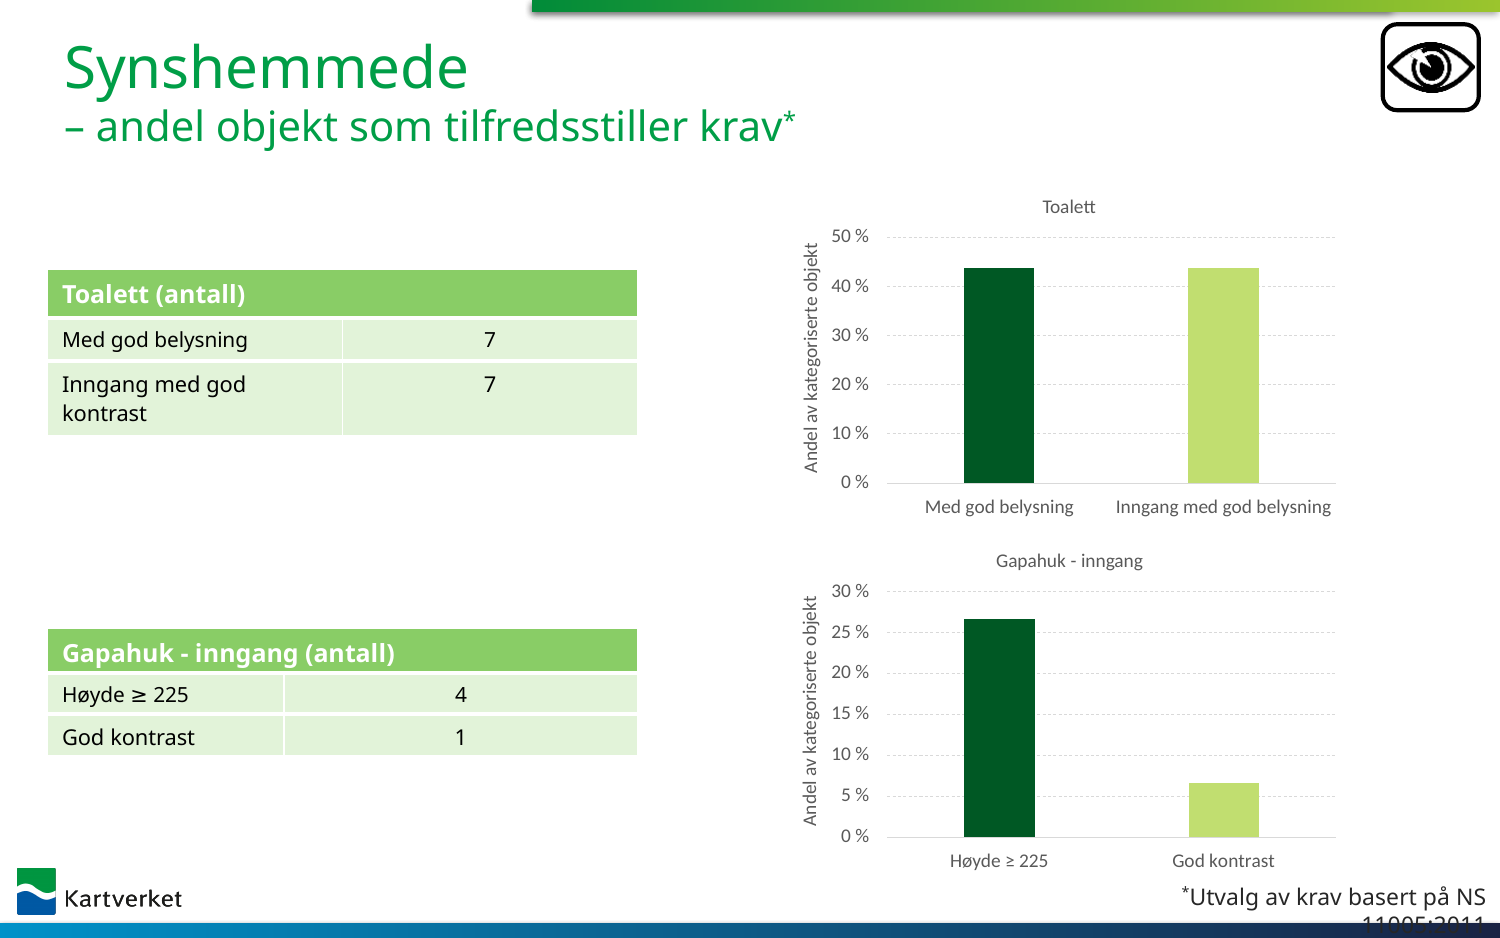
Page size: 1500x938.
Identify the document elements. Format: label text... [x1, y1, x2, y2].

table_cell Med god belysning [48, 320, 342, 359]
table_cell God kontrast [48, 716, 283, 755]
table_cell Høyde ≥ 225 [48, 675, 283, 712]
table_header Gapahuk - inngang (antall) [48, 629, 637, 671]
table_cell Inngang med god kontrast [48, 363, 342, 435]
table_header Toalett (antall) [48, 270, 637, 316]
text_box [1382, 24, 1480, 111]
table_cell 7 [343, 320, 637, 359]
picture [791, 187, 1348, 526]
picture [791, 541, 1348, 880]
table_cell 4 [285, 675, 637, 712]
text_box *Utvalg av krav basert på NS 11005:2011 [1068, 873, 1500, 938]
text_box Synshemmede – andel objekt som tilfredsstiller krav* [49, 24, 1431, 158]
table_cell 7 [343, 363, 637, 435]
table_cell 1 [285, 716, 637, 755]
